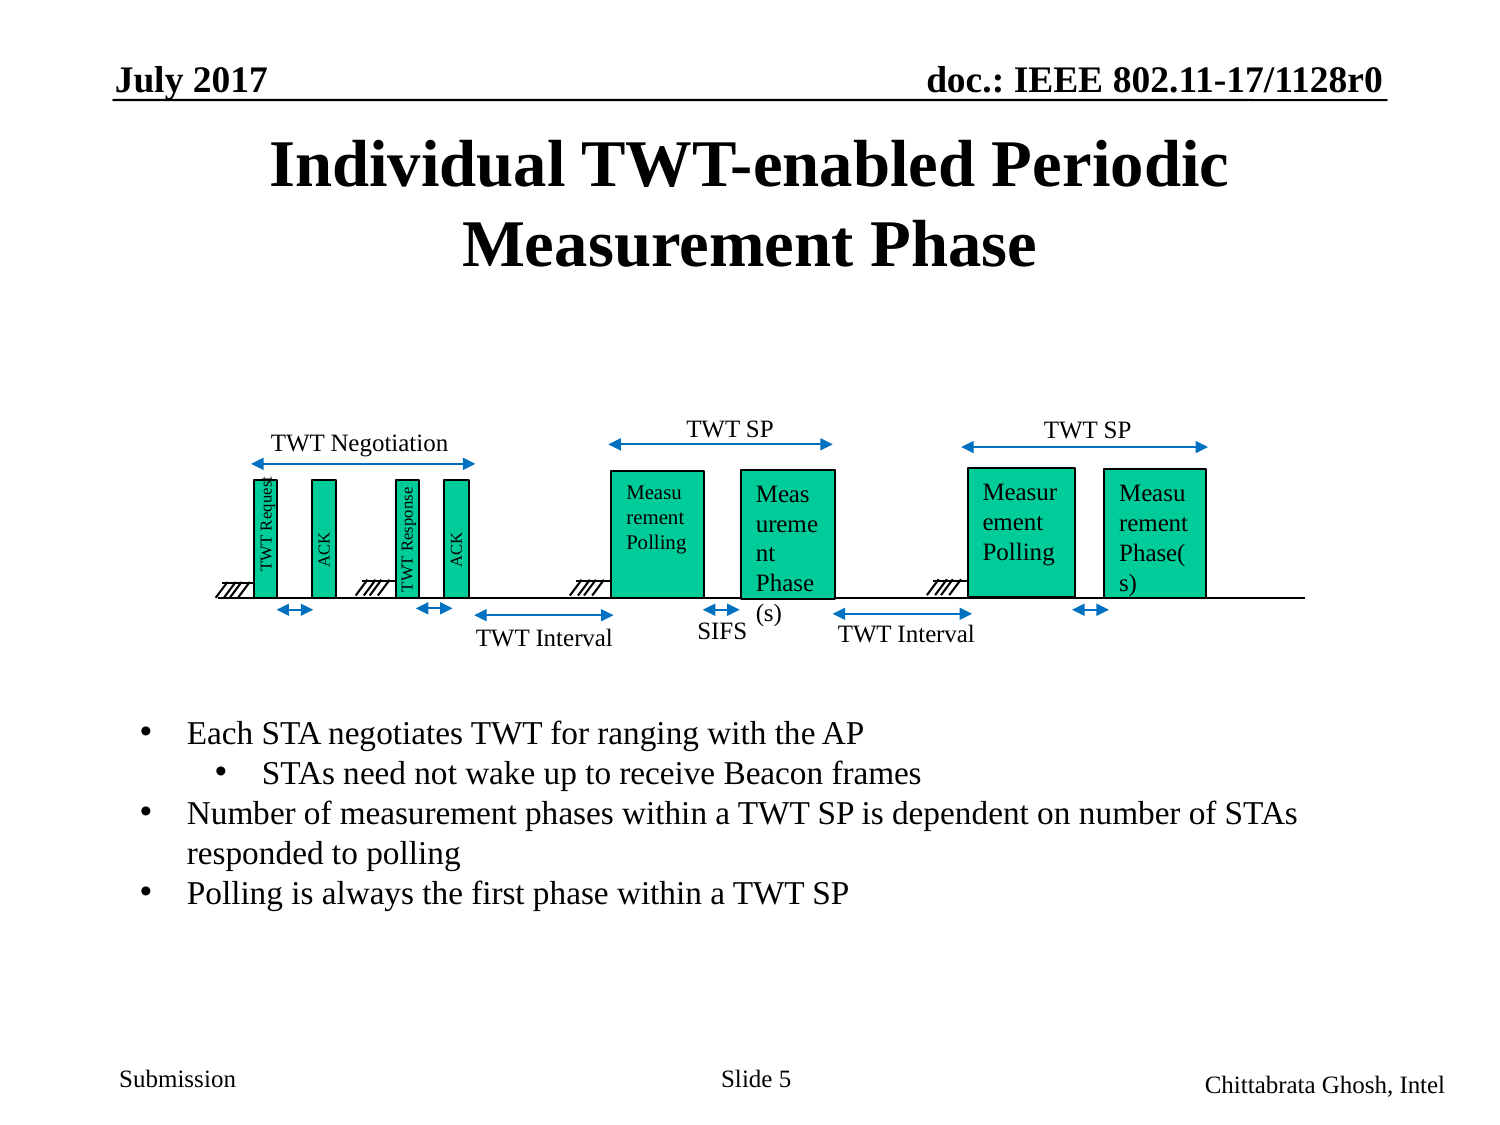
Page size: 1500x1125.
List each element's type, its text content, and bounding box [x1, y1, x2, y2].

text_box [312, 583, 337, 597]
text_box Measurement Polling [611, 470, 704, 597]
text_box SIFS [682, 607, 768, 653]
text_box TWT SP [671, 404, 822, 443]
text_box Measurement Polling [967, 468, 1075, 597]
text_box [257, 587, 278, 597]
text_box TWT Request [247, 456, 283, 587]
text_box Measurement Phase(s) [740, 469, 836, 597]
text_box doc.: IEEE 802.11-17/1128r0 [851, 54, 1384, 100]
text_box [229, 581, 236, 599]
text_box TWT Interval [460, 614, 650, 659]
text_box [444, 583, 469, 597]
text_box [369, 579, 376, 596]
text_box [355, 579, 361, 596]
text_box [569, 579, 575, 596]
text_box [948, 579, 962, 596]
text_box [926, 579, 931, 596]
text_box Chittabrata Ghosh, Intel [1204, 1068, 1446, 1099]
text_box TWT Response [388, 473, 424, 597]
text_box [591, 579, 605, 596]
text_box Each STA negotiates TWT for ranging with the AP STAs need not wake up to receive Beacon frames Number of measurement phases within a TWT SP is dependent on number of STAs responded to polling Polling is always the first phase within a TWT SP [125, 703, 1354, 919]
text_box TWT Negotiation [256, 419, 490, 465]
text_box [940, 579, 946, 596]
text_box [363, 579, 368, 596]
text_box ACK [437, 472, 473, 583]
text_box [377, 579, 390, 596]
slide_number Slide 5 [712, 1062, 800, 1093]
text_box TWT Interval [823, 609, 1013, 655]
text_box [215, 581, 221, 599]
title Individual TWT-enabled Periodic Measurement Phase [112, 112, 1388, 288]
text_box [237, 581, 250, 599]
text_box July 2017 [114, 54, 269, 100]
text_box ACK [305, 473, 341, 583]
text_box Measurement Phase(s) [1104, 468, 1206, 597]
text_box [223, 581, 228, 599]
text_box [577, 579, 582, 596]
text_box TWT SP [1029, 406, 1180, 446]
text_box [583, 579, 590, 596]
